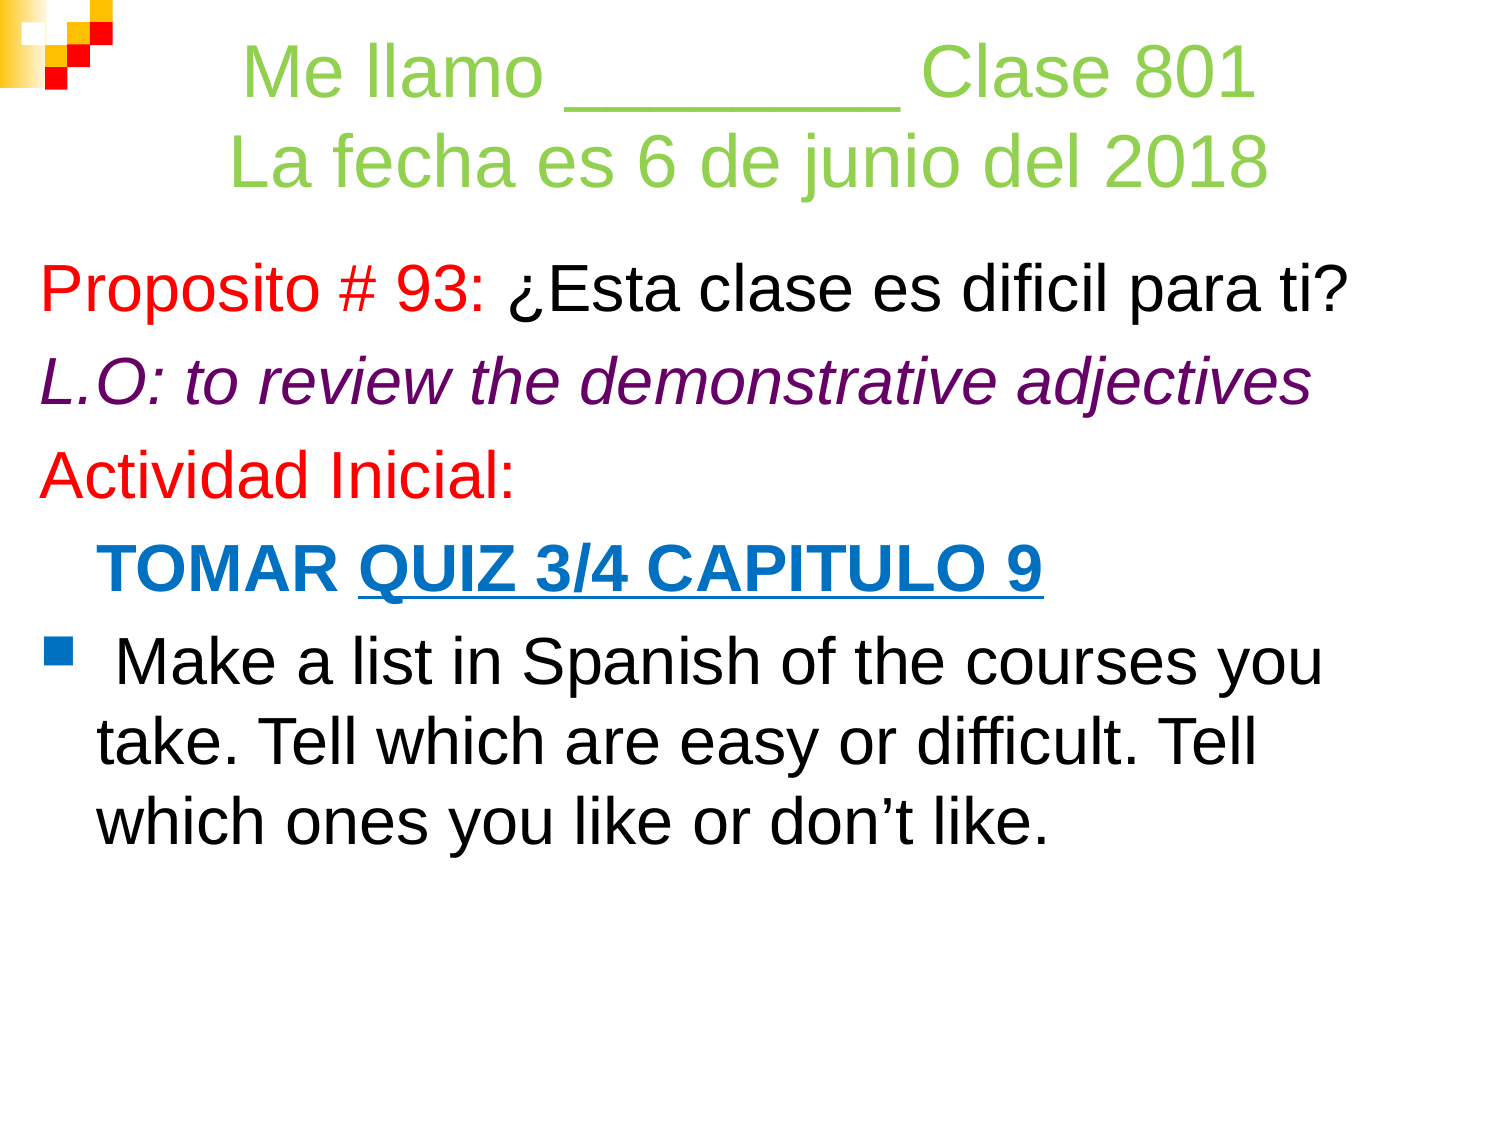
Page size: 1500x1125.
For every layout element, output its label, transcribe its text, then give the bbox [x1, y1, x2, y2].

title Me llamo ________ Clase 801 La fecha es 6 de junio del 2018 [0, 0, 1500, 225]
list Proposito # 93: ¿Esta clase es dificil para ti? L.O: to review the demonstrative adjectives Actividad Inicial: TOMAR QUIZ 3/4 CAPITULO 9 Make a list in Spanish of the courses you take. Tell which are easy or difficult. Tell which ones you like or don’t like. [24, 237, 1463, 1063]
